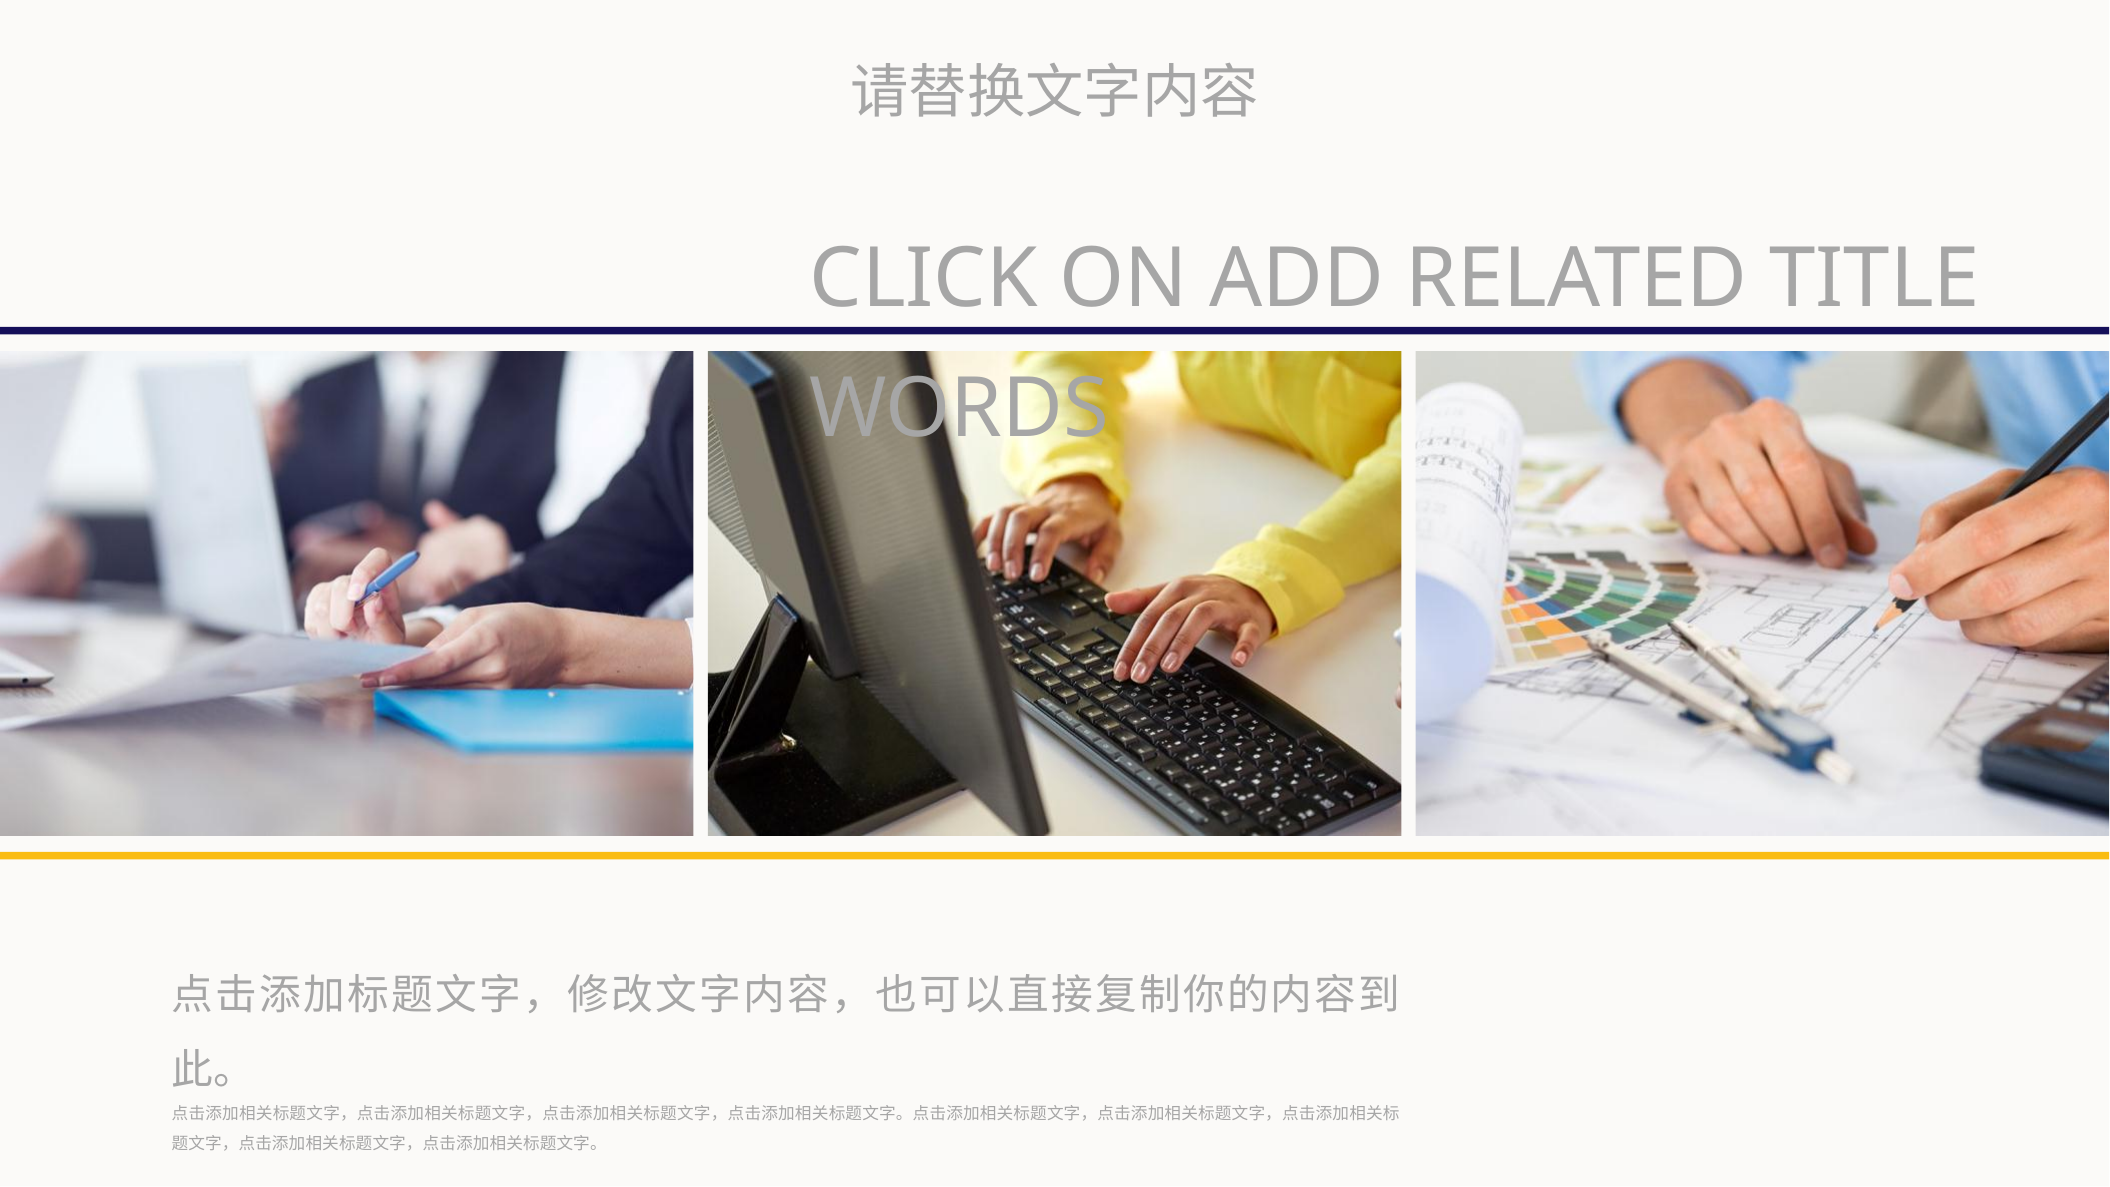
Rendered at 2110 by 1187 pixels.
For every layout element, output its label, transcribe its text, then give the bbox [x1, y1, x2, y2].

text_box 点击添加标题文字，修改文字内容，也可以直接复制你的内容到此。 点击添加相关标题文字，点击添加相关标题文字，点击添加相关标题文字，点击添加相关标题文字。点击添加相关标题文字，点击添加相关标题文字，点击添加相关标题文字，点击添加相关标题文字，点击添加相关标题文字。 [156, 935, 1416, 1161]
text_box CLICK ON ADD RELATED TITLE WORDS [794, 185, 2110, 461]
text_box [0, 350, 694, 836]
text_box [0, 851, 2110, 860]
text_box [1415, 461, 2110, 836]
text_box [707, 350, 1402, 836]
text_box 请替换文字内容 [820, 32, 1289, 124]
text_box [0, 326, 794, 335]
